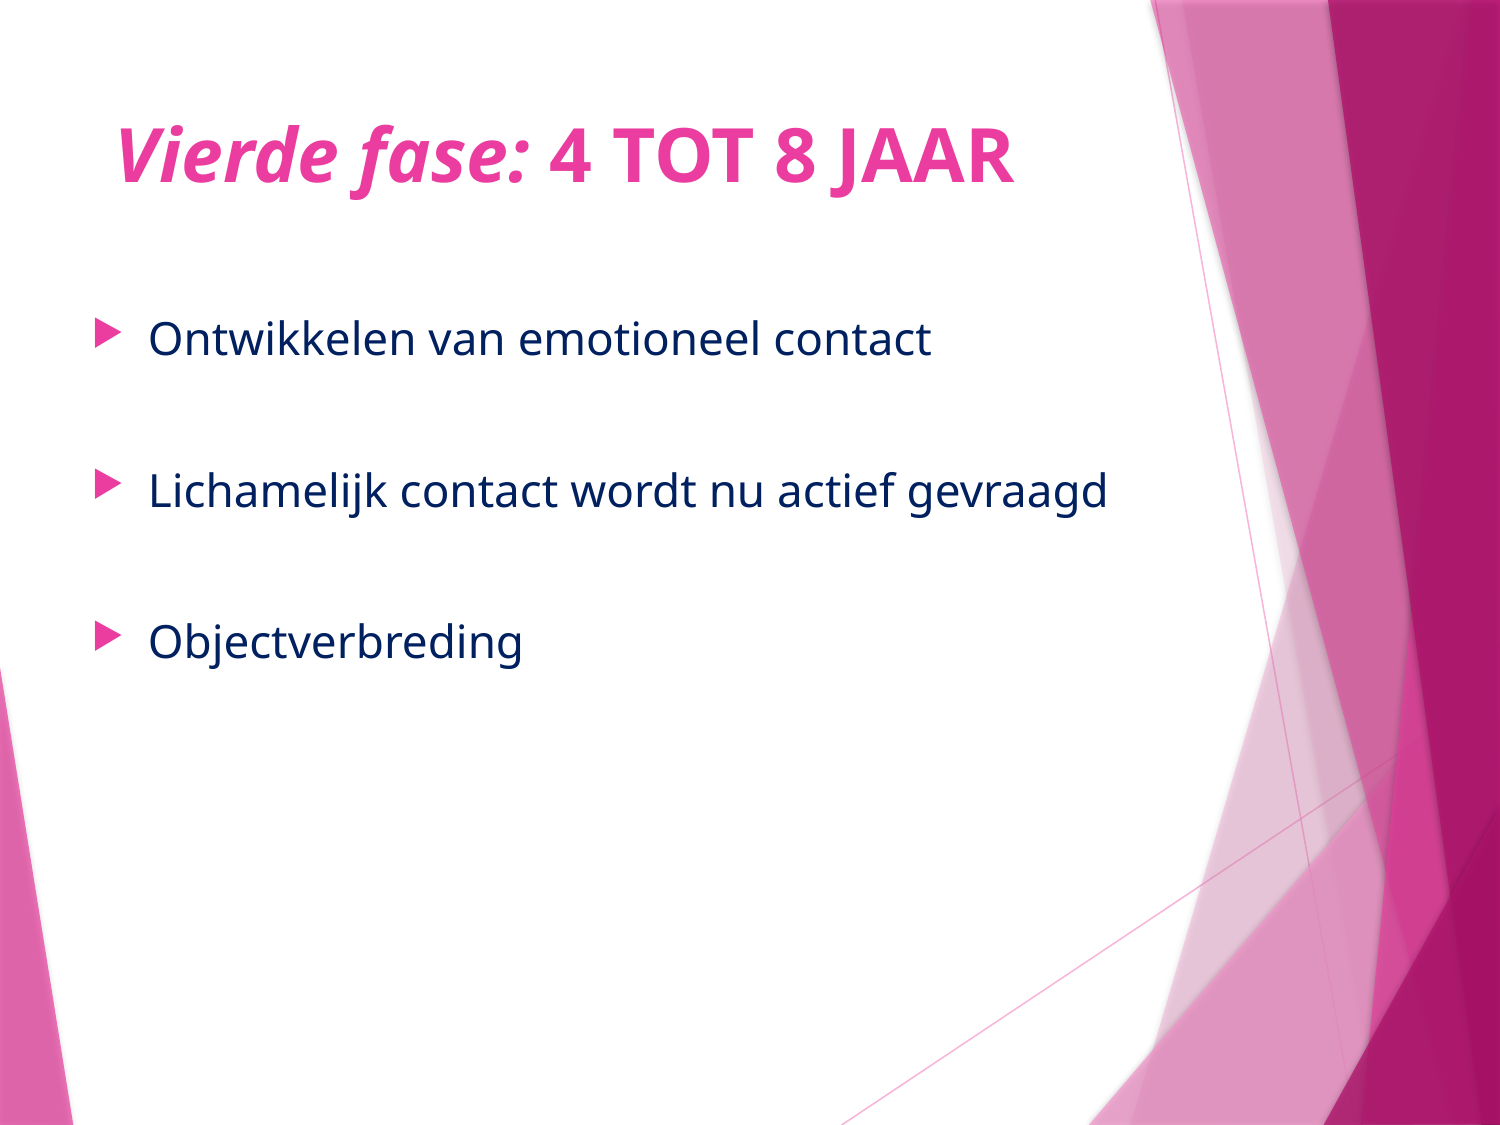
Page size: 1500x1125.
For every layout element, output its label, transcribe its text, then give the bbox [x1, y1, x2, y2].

list Ontwikkelen van emotioneel contact Lichamelijk contact wordt nu actief gevraagd Objectverbreding [76, 302, 1427, 1046]
title Vierde fase: 4 TOT 8 JAAR [99, 99, 1142, 302]
